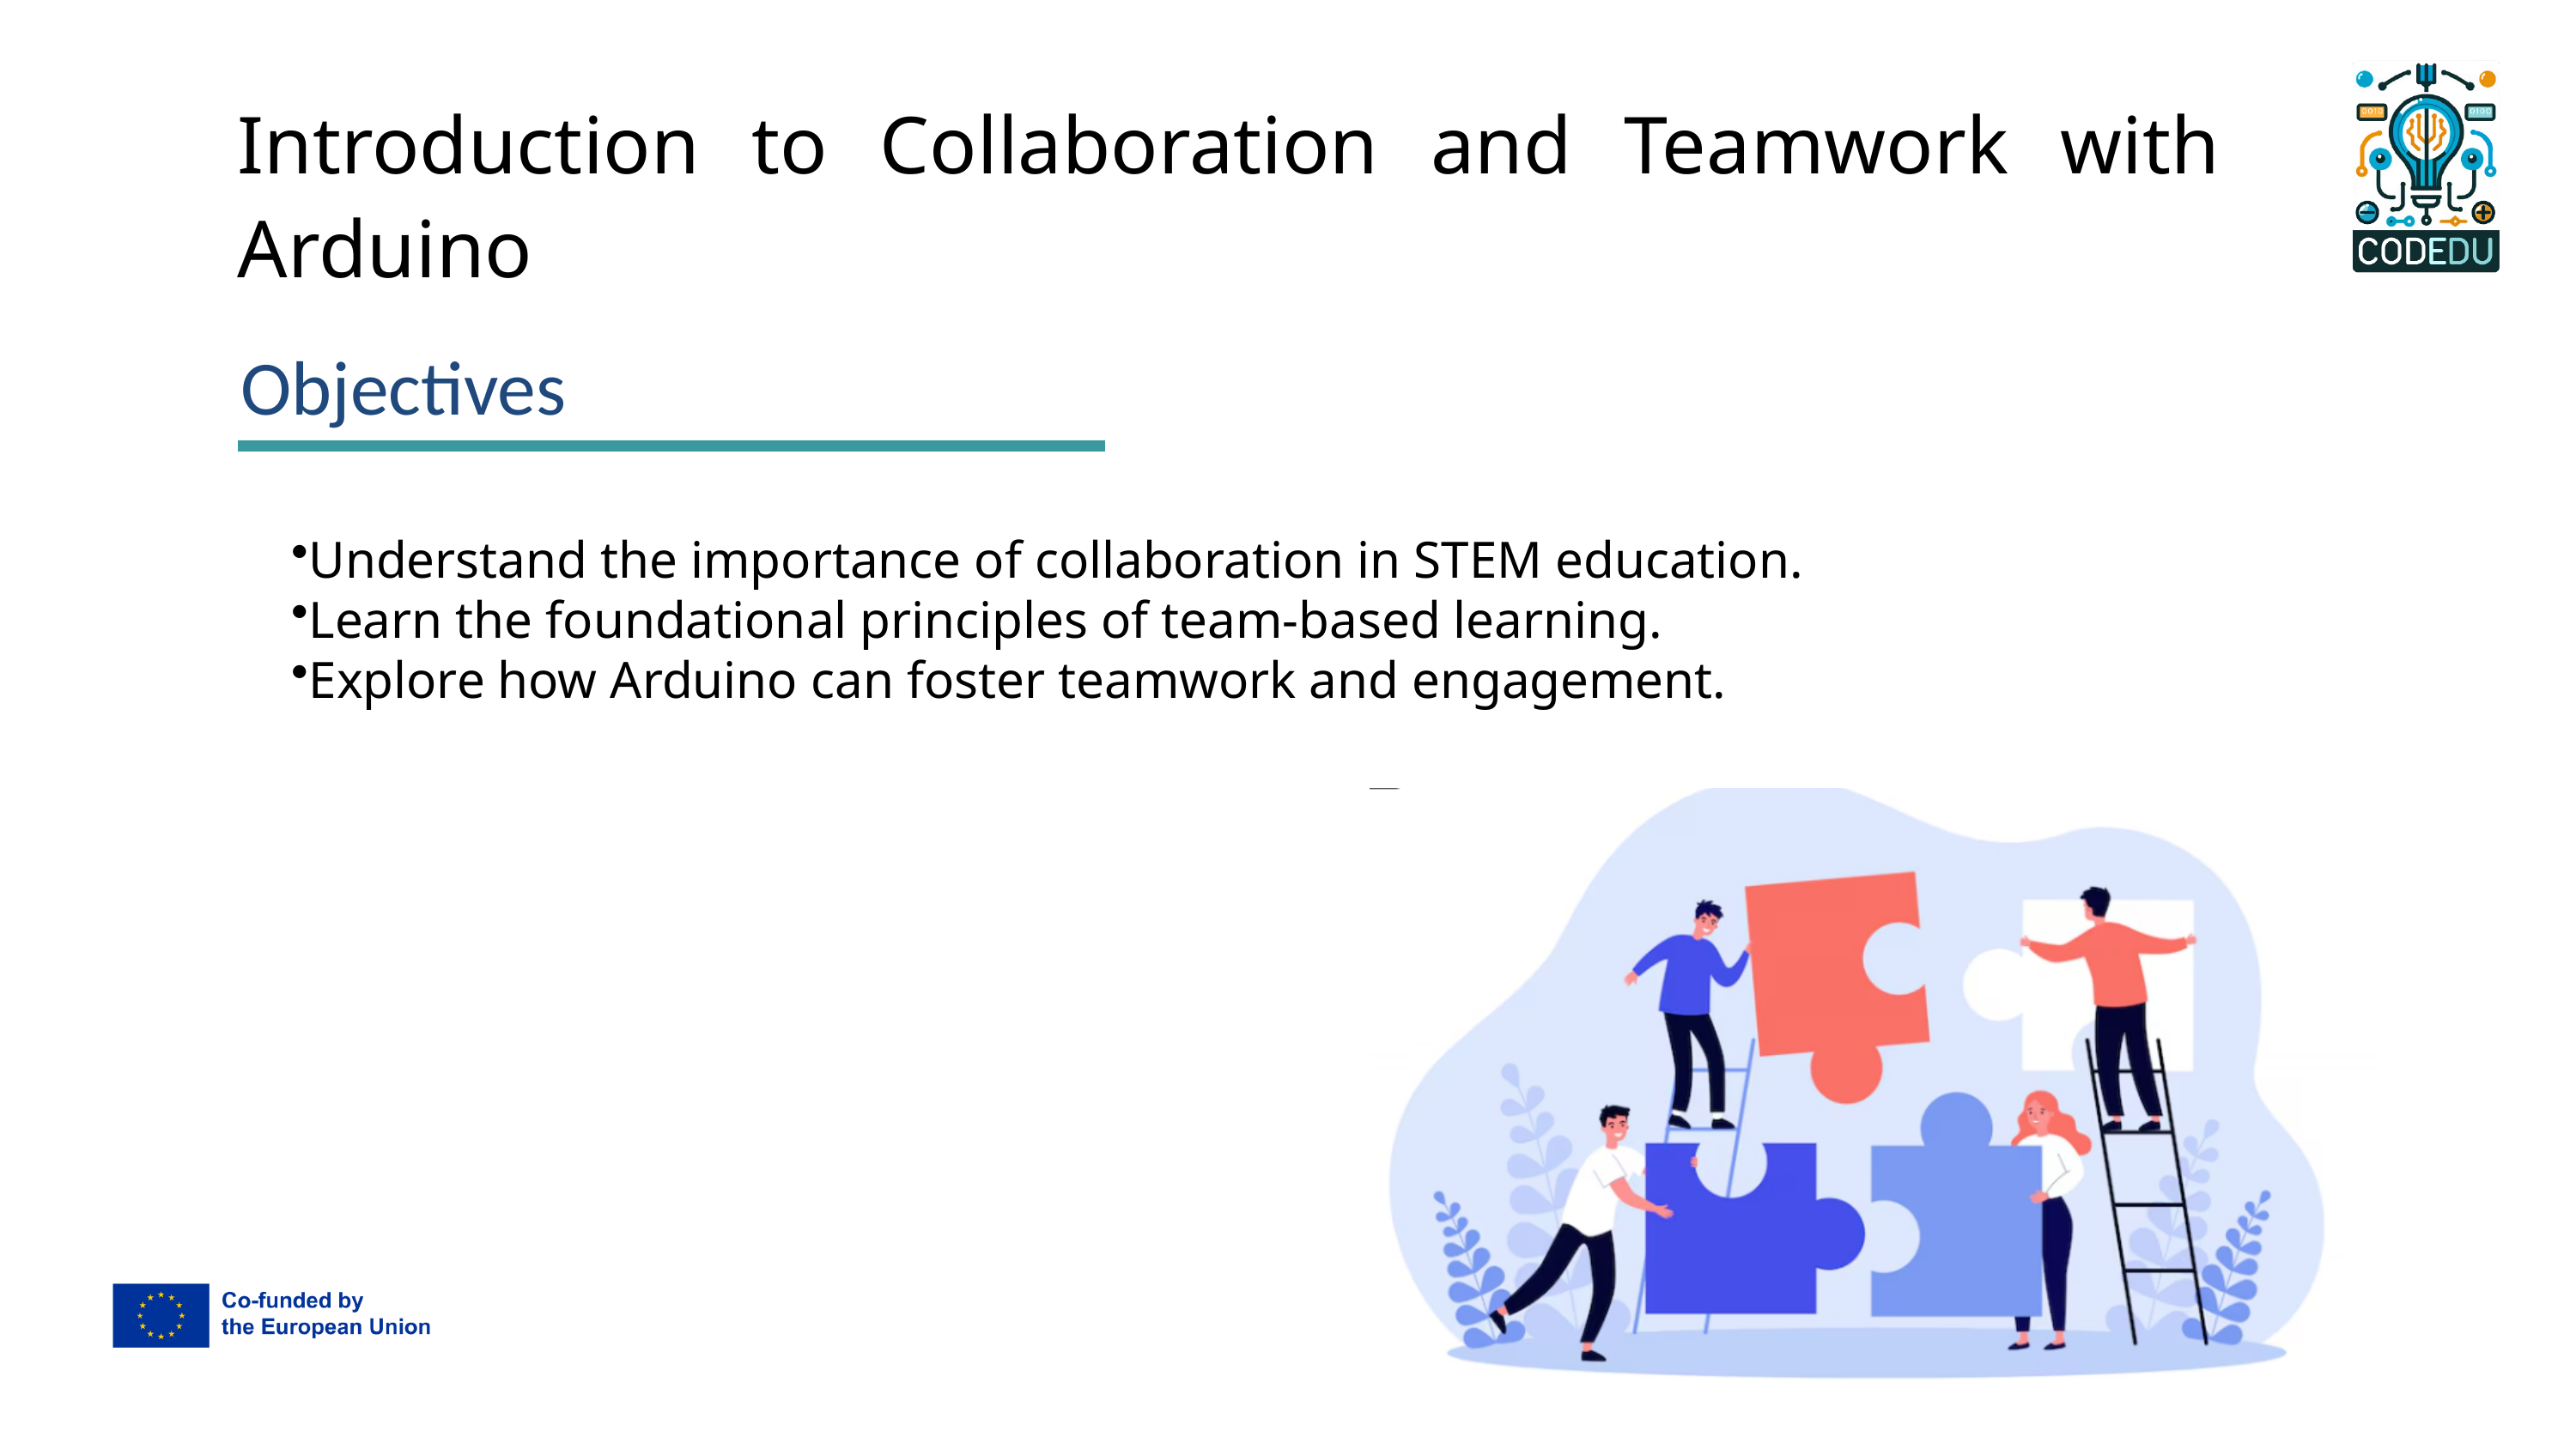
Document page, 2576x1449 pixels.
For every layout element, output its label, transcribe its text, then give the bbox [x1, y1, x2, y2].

text_box Objectives [240, 301, 2396, 431]
picture [1370, 788, 2382, 1380]
text_box Understand the importance of collaboration in STEM education. Learn the foundational principles of team-based learning. Explore how Arduino can foster teamwork and engagement. [278, 461, 1817, 715]
picture [2221, 0, 2576, 395]
text_box [107, 1278, 443, 1353]
text_box Introduction to Collaboration and Teamwork with Arduino [237, 85, 2217, 294]
